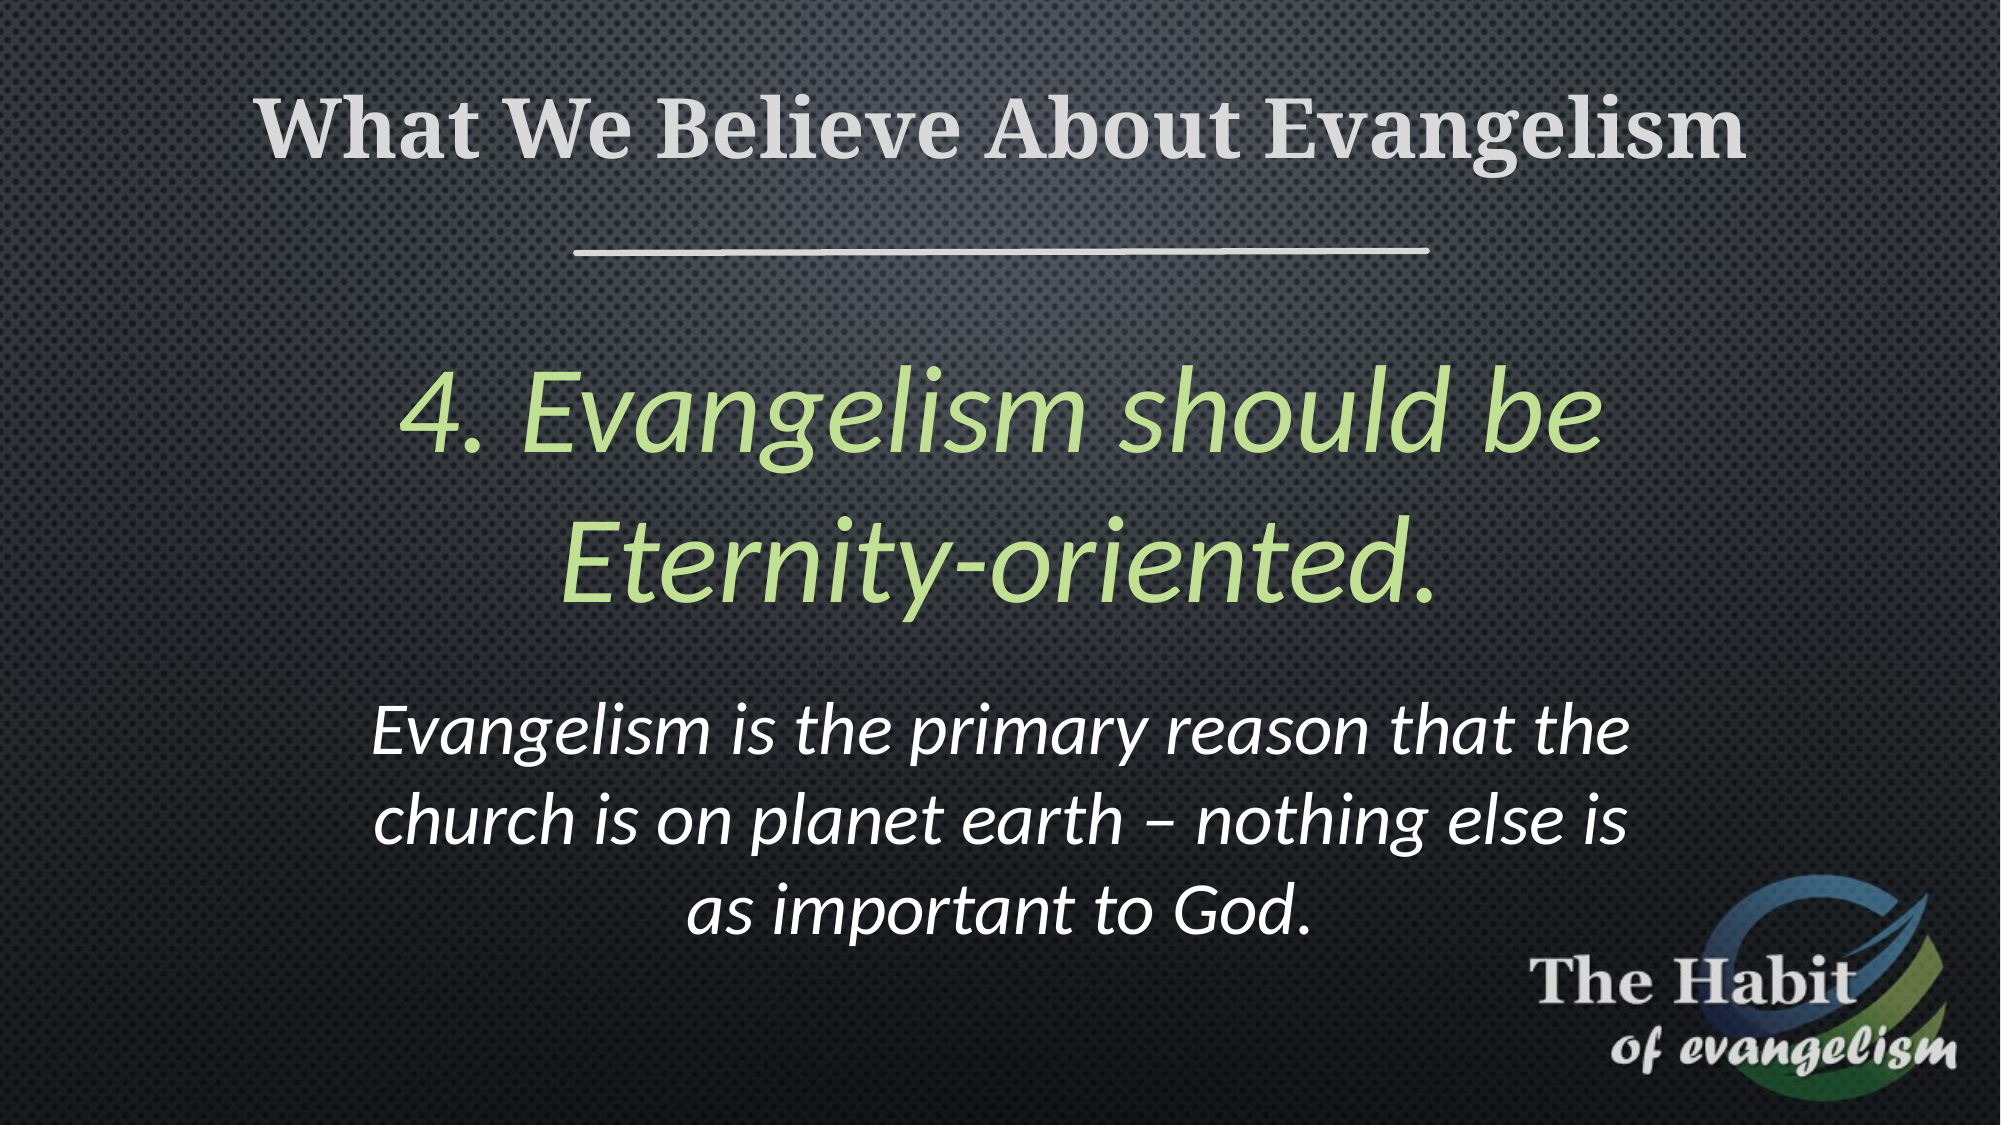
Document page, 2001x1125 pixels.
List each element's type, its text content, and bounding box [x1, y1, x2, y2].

picture [0, 0, 2001, 1125]
text_box 4. Evangelism should be Eternity-oriented. [223, 320, 1780, 636]
text_box Evangelism is the primary reason that the church is on planet earth – nothing else is as important to God. [352, 672, 1651, 958]
text_box What We Believe About Evangelism [23, 67, 1980, 183]
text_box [575, 250, 1427, 254]
